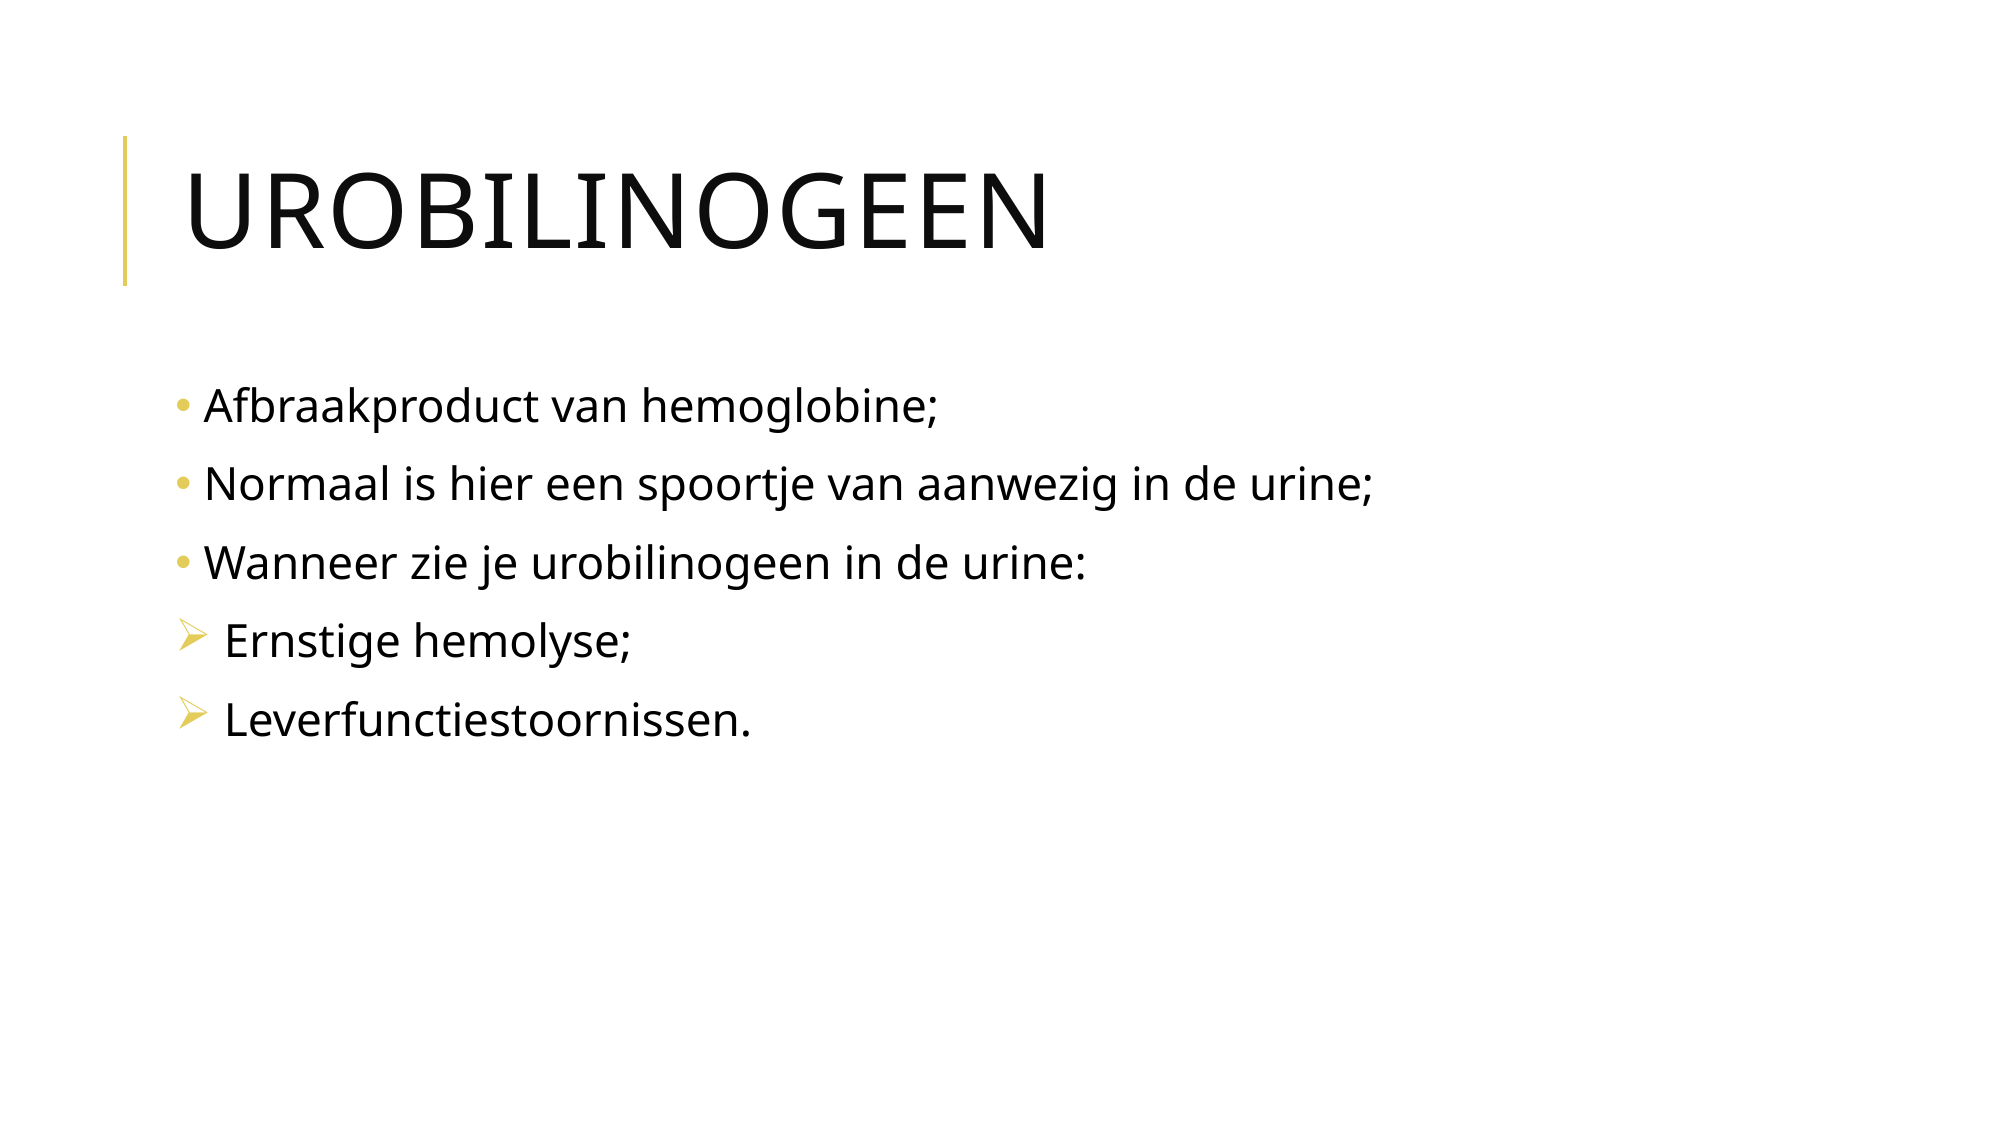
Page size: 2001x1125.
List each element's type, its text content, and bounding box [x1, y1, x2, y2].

list Afbraakproduct van hemoglobine; Normaal is hier een spoortje van aanwezig in de urine; Wanneer zie je urobilinogeen in de urine: Ernstige hemolyse; Leverfunctiestoornissen. [168, 375, 1763, 1035]
title Urobilinogeen [168, 96, 1763, 342]
